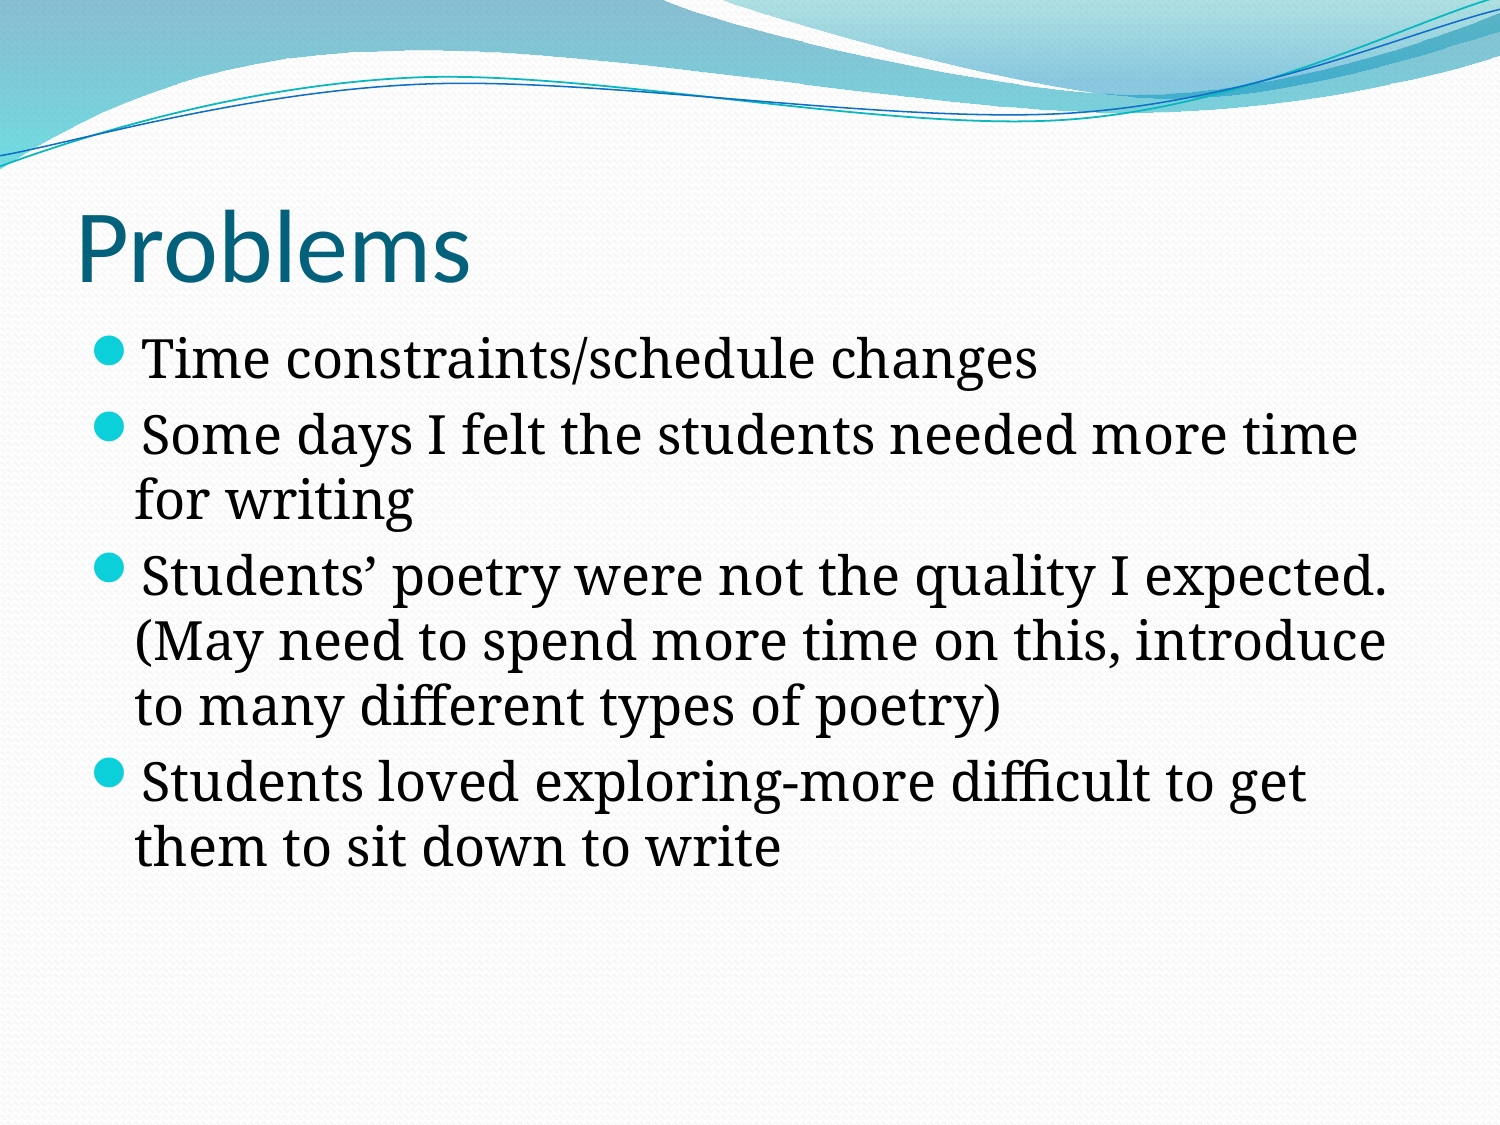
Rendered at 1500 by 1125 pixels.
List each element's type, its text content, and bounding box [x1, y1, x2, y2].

title Problems [75, 115, 1425, 303]
list Time constraints/schedule changes Some days I felt the students needed more time for writing Students’ poetry were not the quality I expected. (May need to spend more time on this, introduce to many different types of poetry) Students loved exploring-more difficult to get them to sit down to write [75, 317, 1425, 1038]
